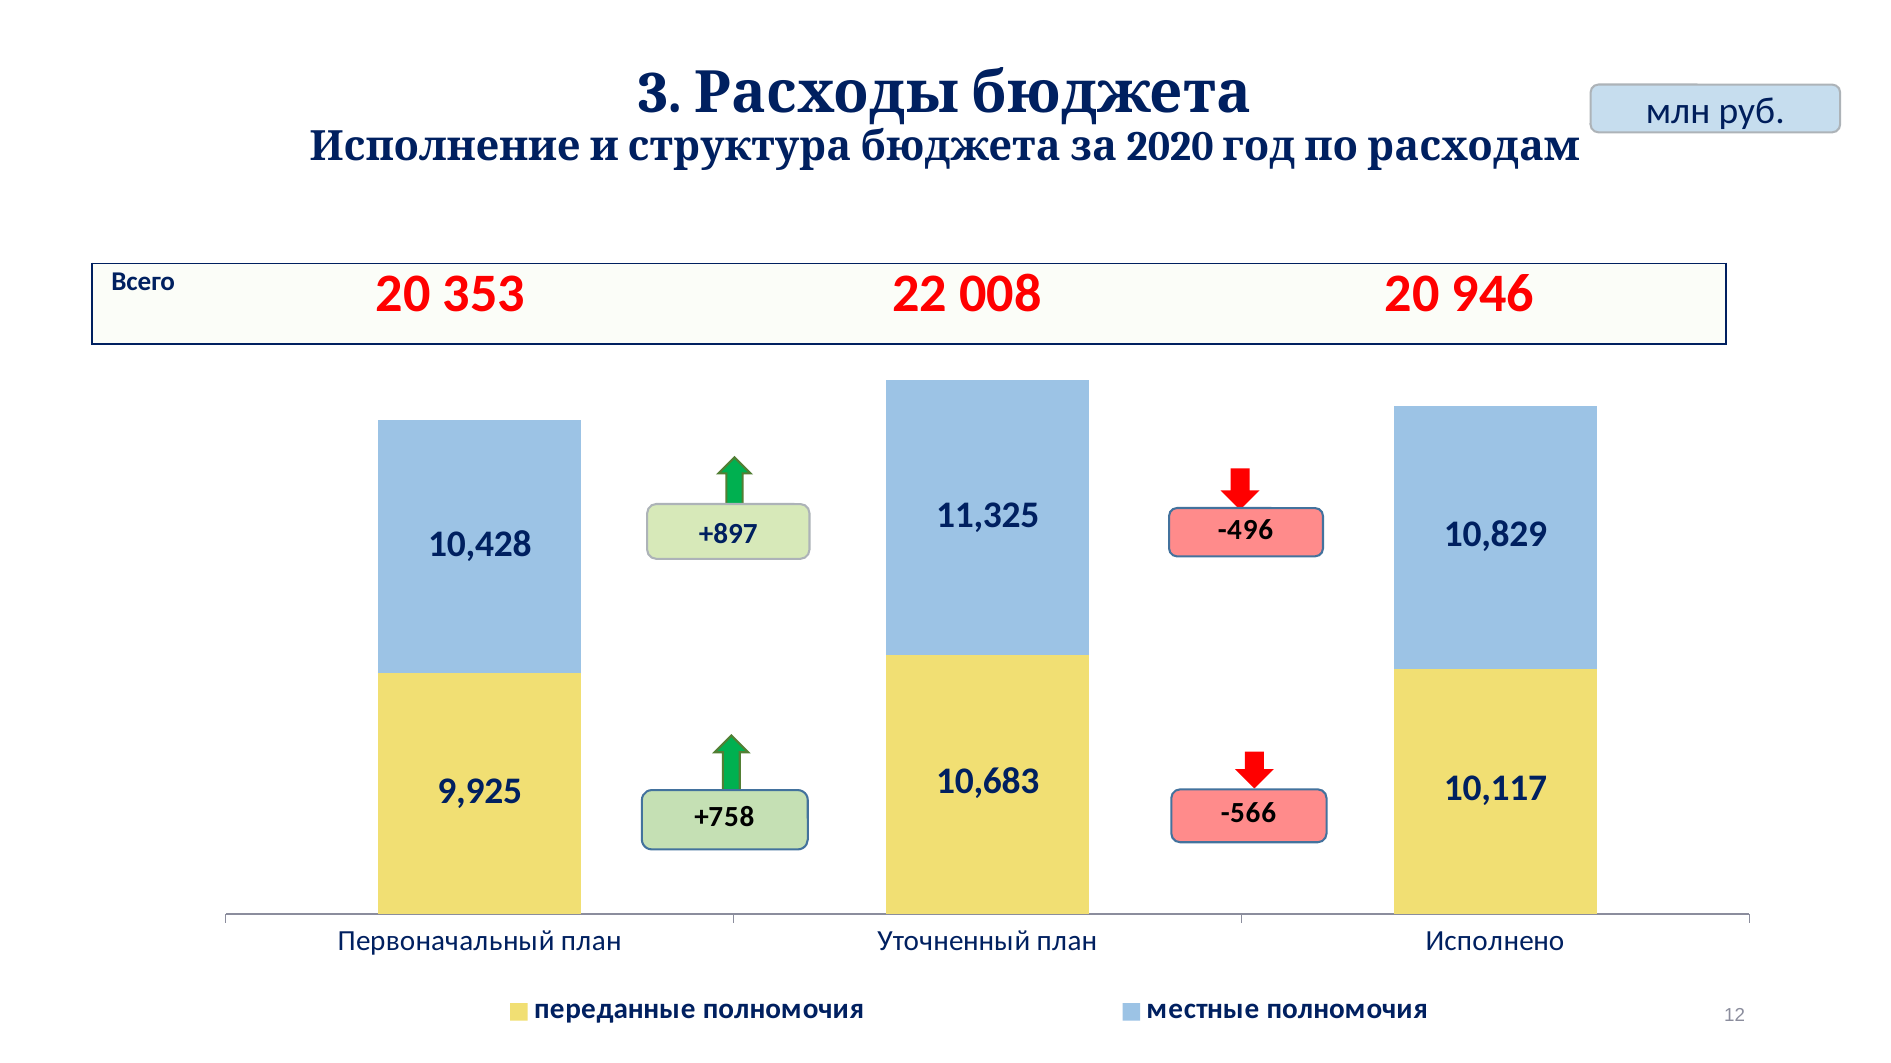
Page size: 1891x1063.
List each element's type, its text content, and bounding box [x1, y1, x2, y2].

chart [200, 180, 1775, 1039]
text_box млн руб. [1589, 83, 1842, 134]
title 3. Расходы бюджета Исполнение и структура бюджета за 2020 год по расходам [0, 20, 1891, 212]
table_header Всего [93, 264, 200, 343]
